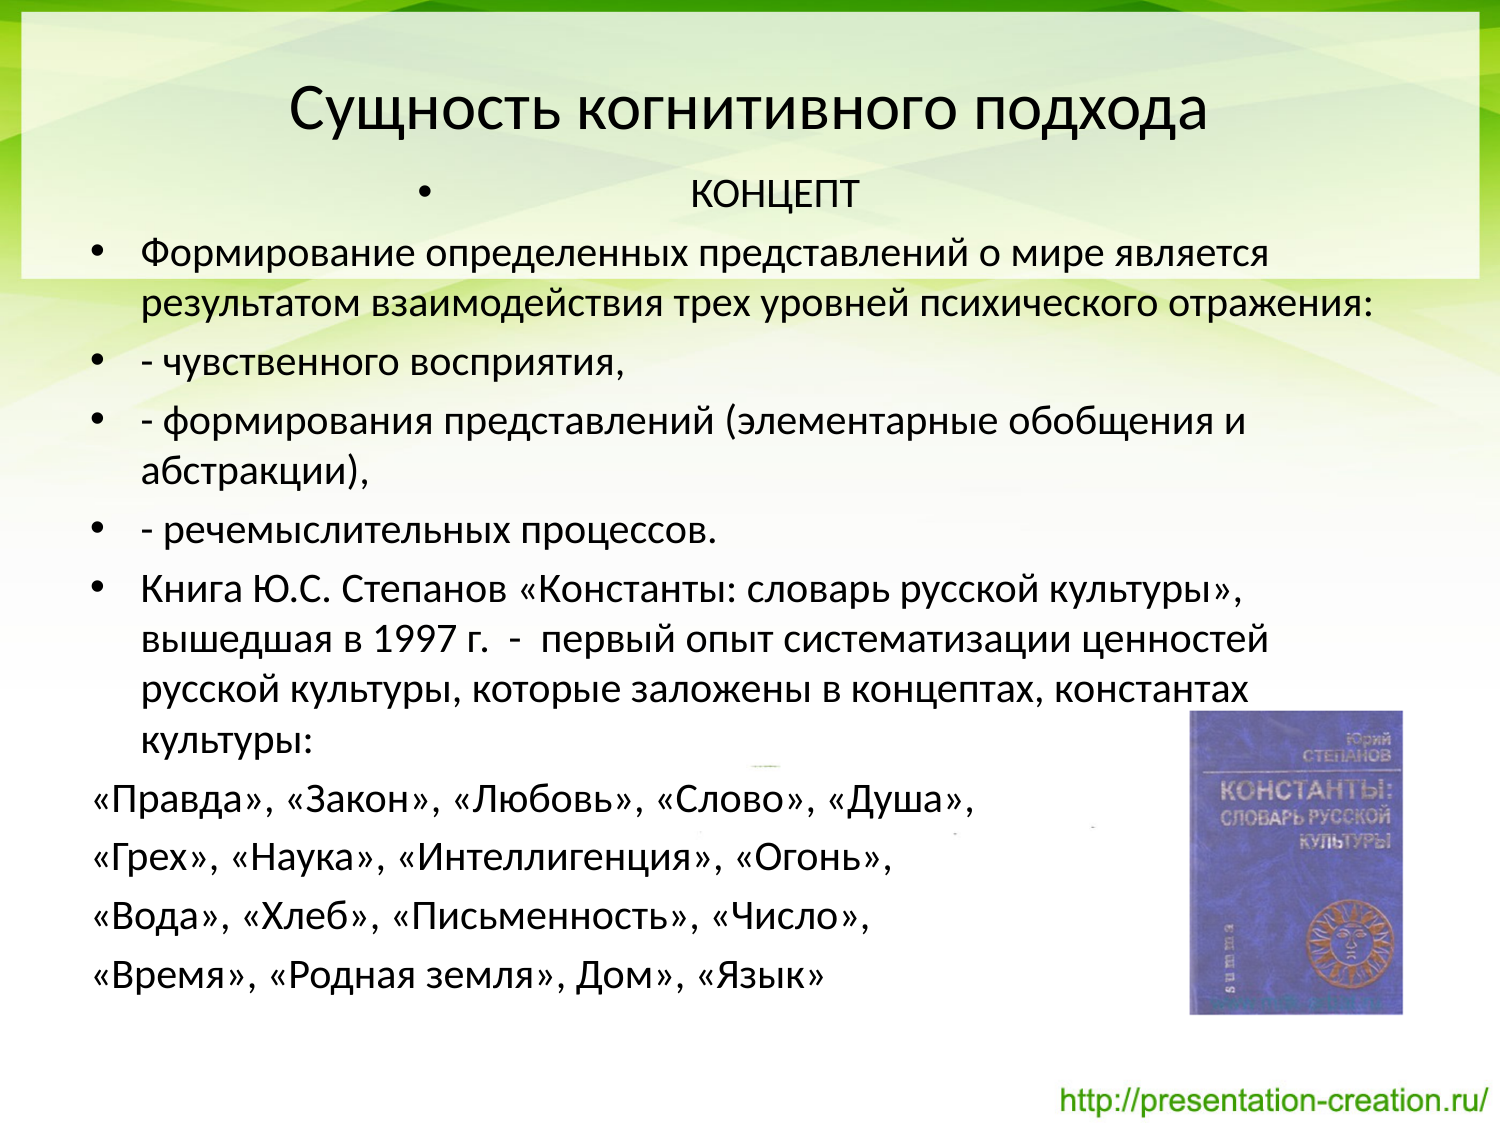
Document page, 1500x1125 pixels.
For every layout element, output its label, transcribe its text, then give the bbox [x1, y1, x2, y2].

title Сущность когнитивного подхода [75, 45, 1425, 158]
list КОНЦЕПТ Формирование определенных представлений о мире является результатом взаимодействия трех уровней психического отражения: - чувственного восприятия, - формирования представлений (элементарные обобщения и абстракции), - речемыслительных процессов. Книга Ю.С. Степанов «Константы: словарь русской культуры», вышедшая в 1997 г. - первый опыт систематизации ценностей русской культуры, которые заложены в концептах, константах культуры: «Правда», «Закон», «Любовь», «Слово», «Душа», «Грех», «Наука», «Интеллигенция», «Огонь», «Вода», «Хлеб», «Письменность», «Число», «Время», «Родная земля», Дом», «Язык» [75, 158, 1425, 1005]
picture [0, 0, 1500, 1125]
